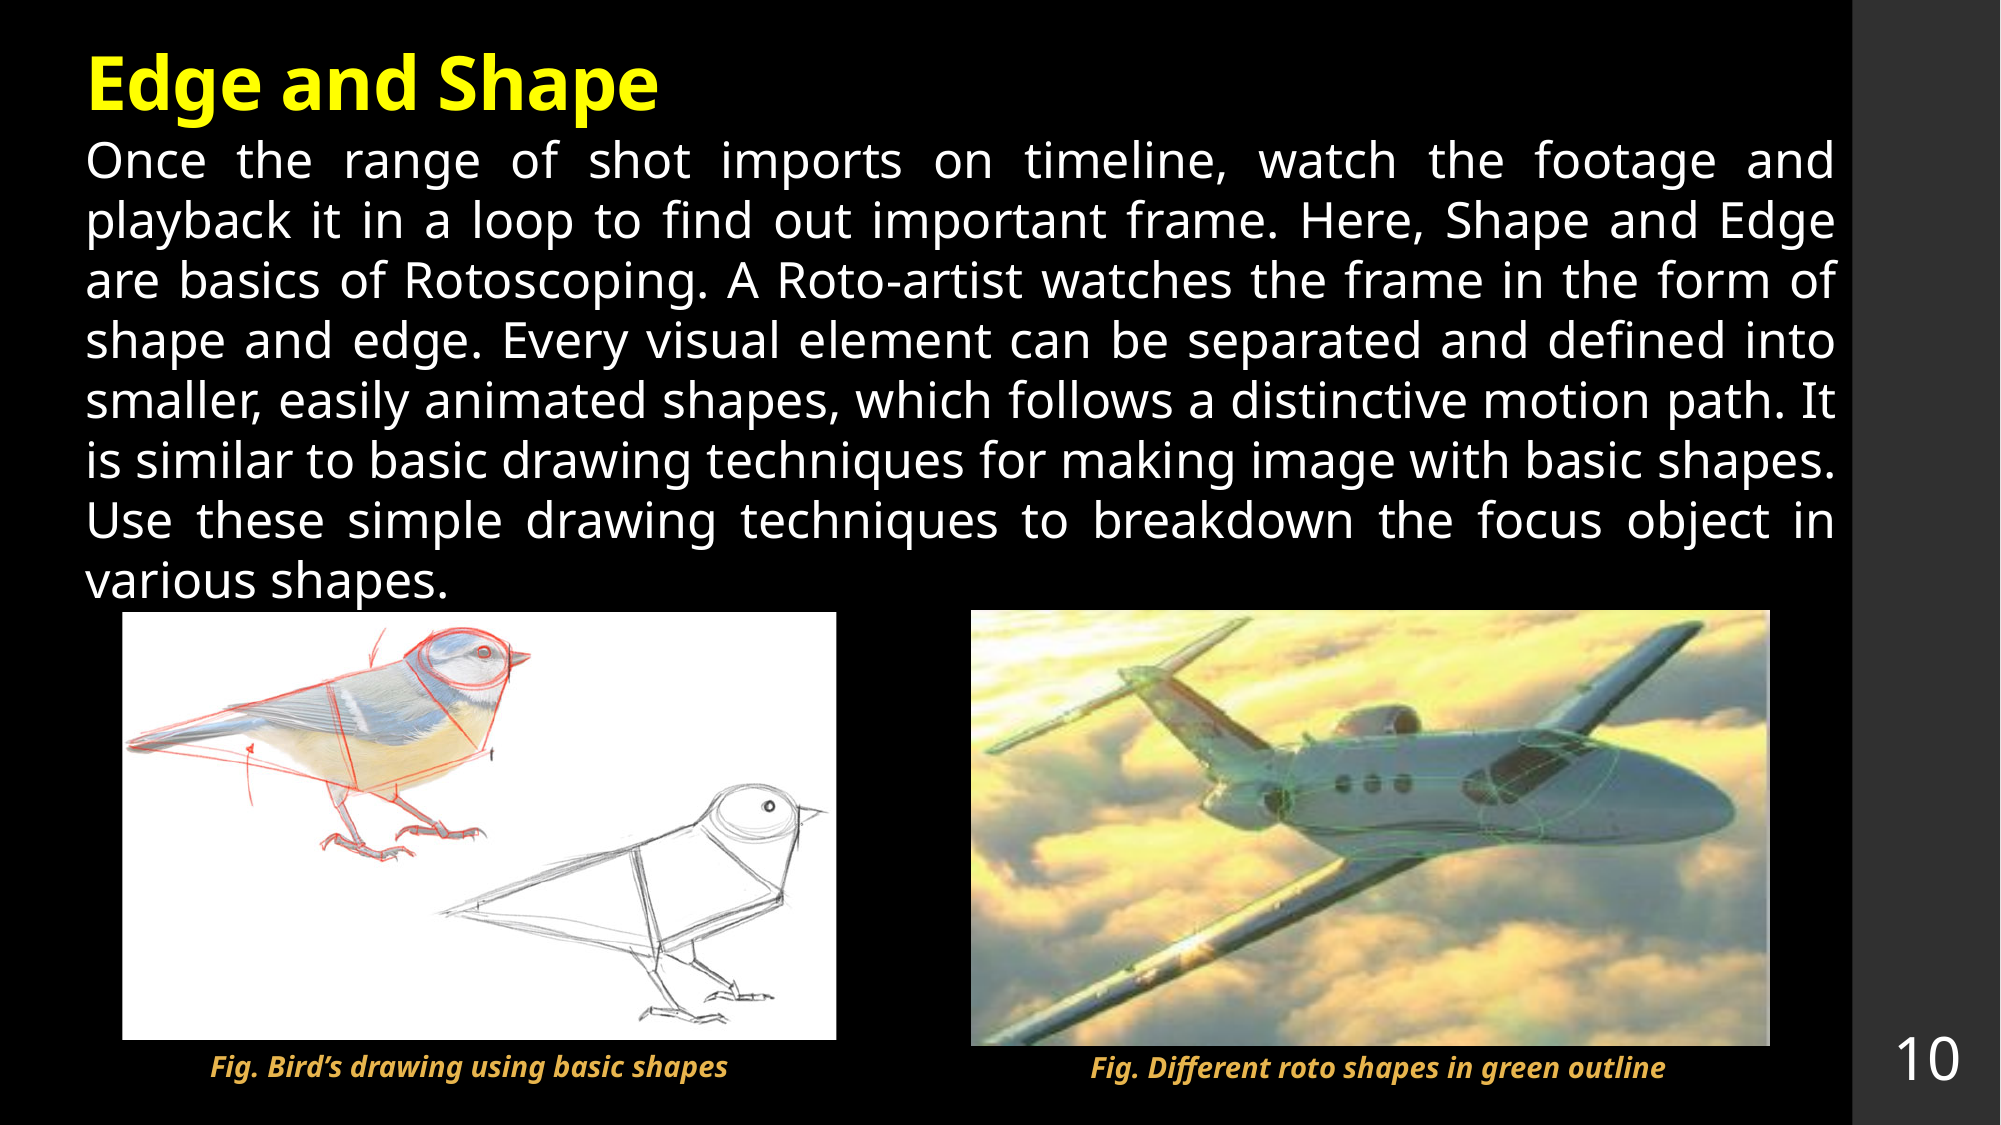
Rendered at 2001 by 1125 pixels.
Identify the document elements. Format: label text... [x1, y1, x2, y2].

text_box Once the range of shot imports on timeline, watch the footage and playback it in a loop to find out important frame. Here, Shape and Edge are basics of Rotoscoping. A Roto-artist watches the frame in the form of shape and edge. Every visual element can be separated and defined into smaller, easily animated shapes, which follows a distinctive motion path. It is similar to basic drawing techniques for making image with basic shapes. Use these simple drawing techniques to breakdown the focus object in various shapes. [70, 120, 1853, 616]
picture [971, 610, 1770, 1046]
picture [122, 611, 837, 1040]
text_box Fig. Bird’s drawing using basic shapes [54, 1035, 892, 1091]
text_box Fig. Different roto shapes in green outline [938, 1036, 1826, 1092]
slide_number 10 [1852, 1012, 2000, 1110]
title Edge and Shape [70, 23, 1335, 120]
